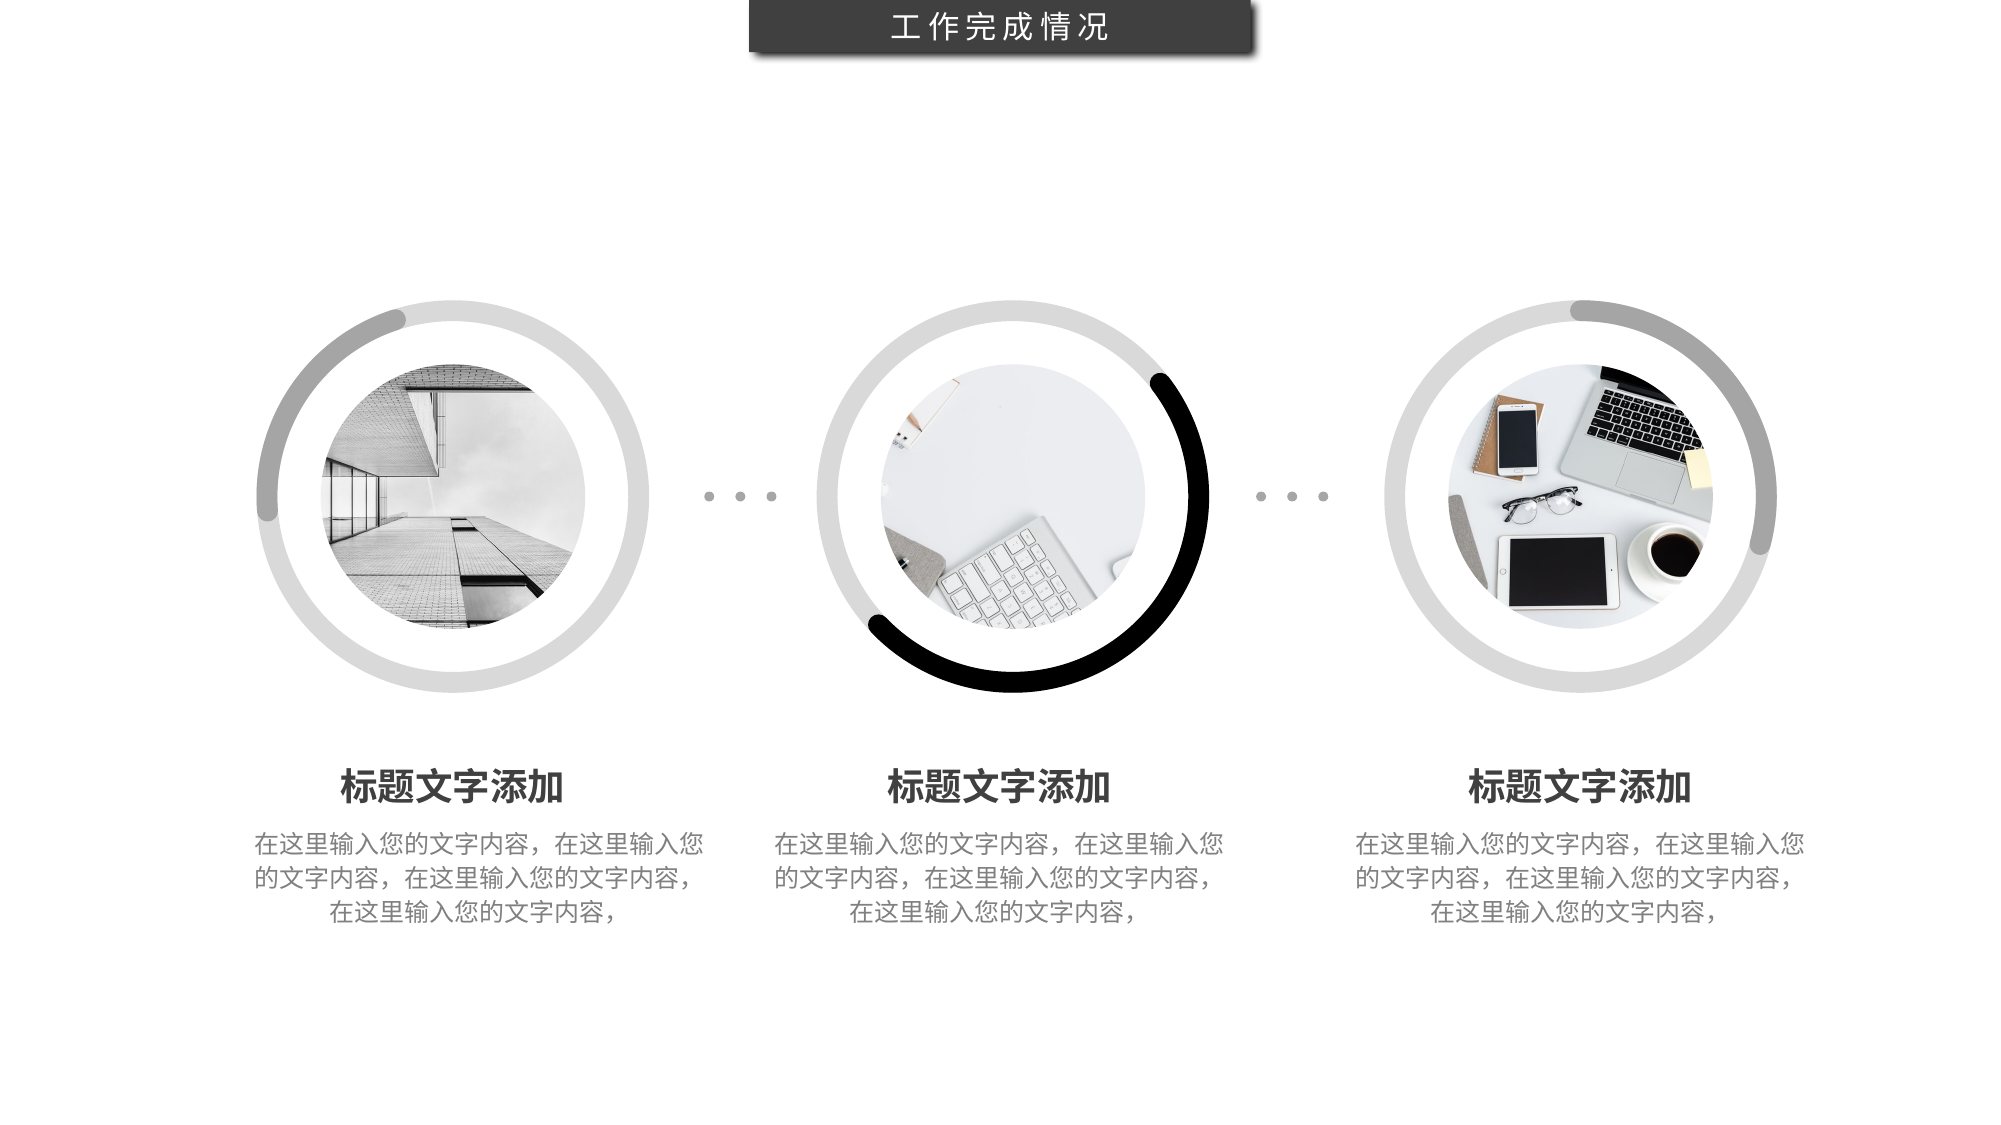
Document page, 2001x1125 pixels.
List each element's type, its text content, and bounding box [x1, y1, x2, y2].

text_box 标题文字添加 [247, 746, 658, 816]
text_box 在这里输入您的文字内容，在这里输入您的文字内容，在这里输入您的文字内容，在这里输入您的文字内容， [239, 816, 720, 934]
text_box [266, 310, 639, 683]
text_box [1256, 491, 1329, 502]
text_box 在这里输入您的文字内容，在这里输入您的文字内容，在这里输入您的文字内容，在这里输入您的文字内容， [759, 816, 1240, 934]
text_box 标题文字添加 [794, 746, 1206, 816]
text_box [1394, 310, 1767, 683]
text_box 工作完成情况 [749, 0, 1251, 53]
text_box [704, 491, 777, 502]
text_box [827, 310, 1199, 683]
text_box 在这里输入您的文字内容，在这里输入您的文字内容，在这里输入您的文字内容，在这里输入您的文字内容， [1340, 816, 1821, 934]
text_box 标题文字添加 [1375, 746, 1786, 816]
